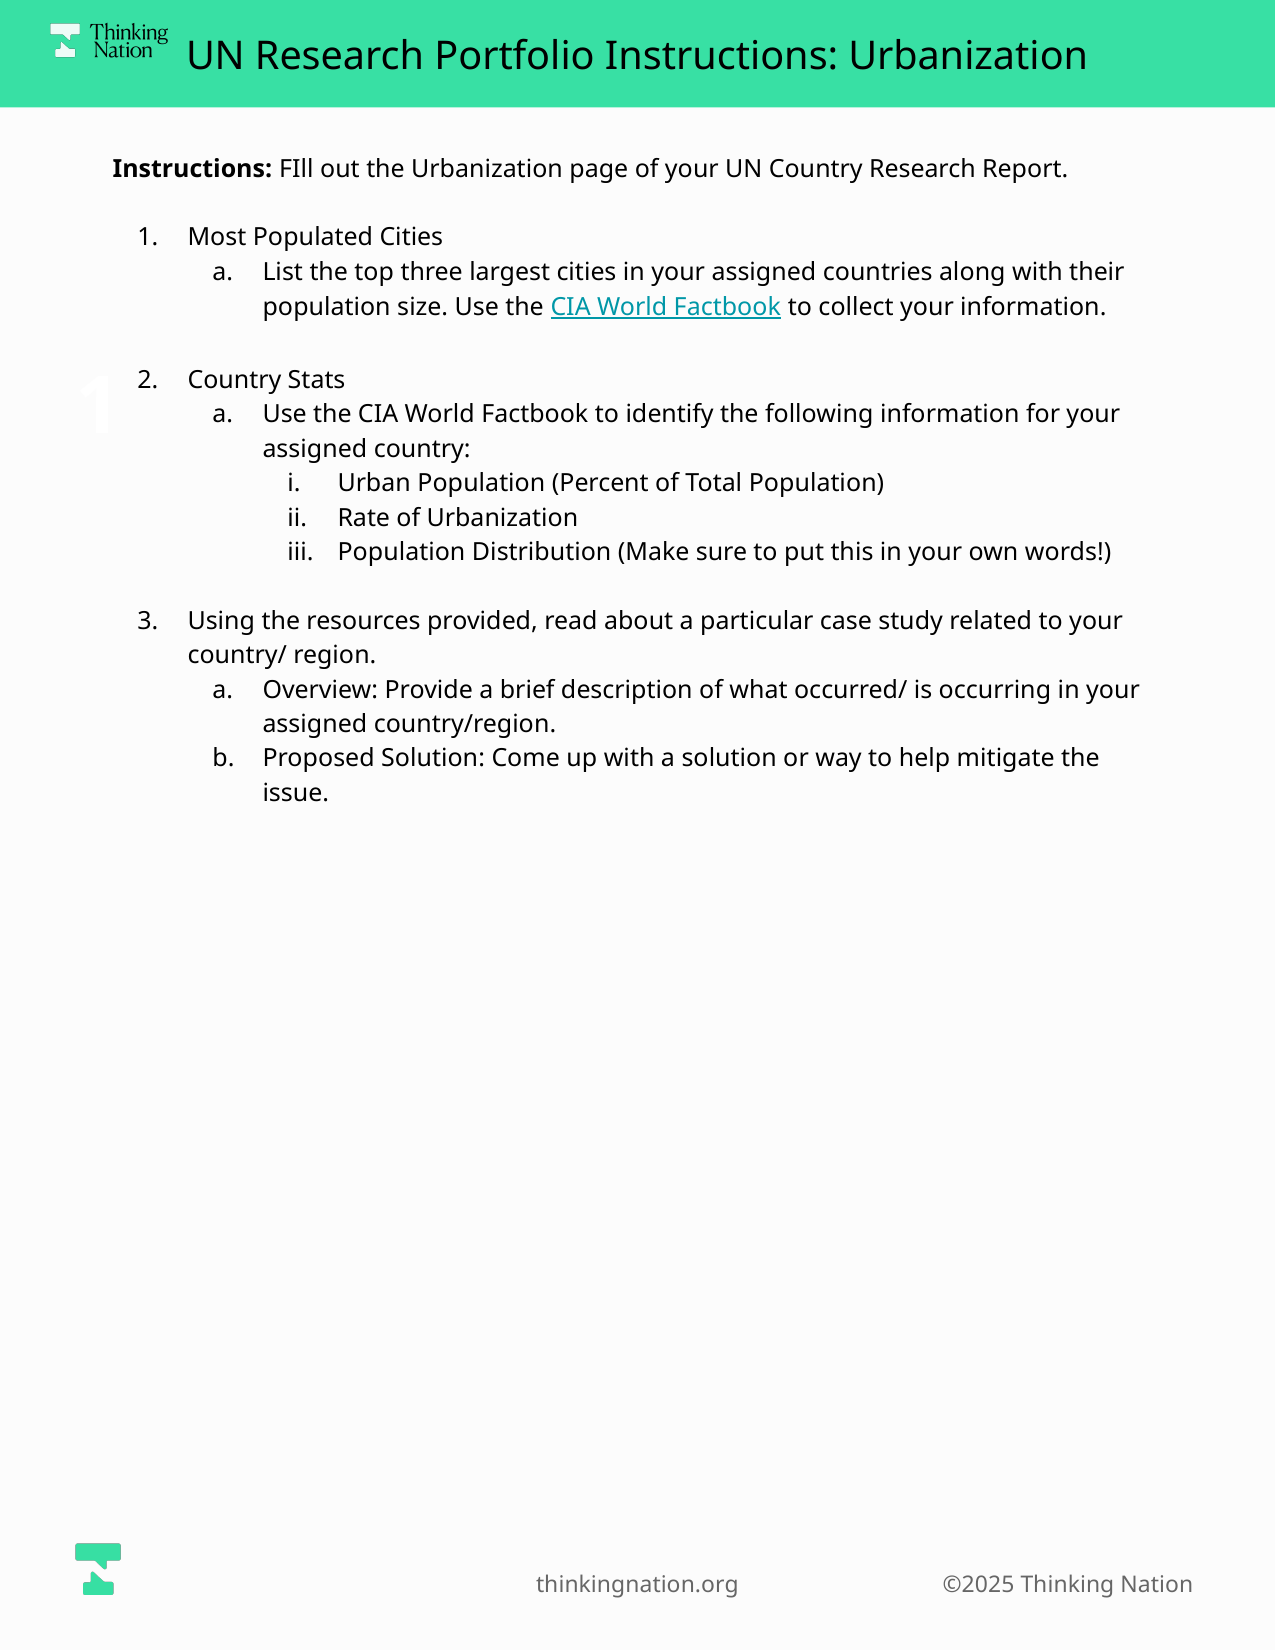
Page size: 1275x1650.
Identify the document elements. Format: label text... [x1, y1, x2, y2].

text_box 1 [30, 315, 165, 450]
picture [36, 12, 172, 69]
text_box ©2025 Thinking Nation [907, 1553, 1210, 1605]
text_box UN Research Portfolio Instructions: Urbanization [0, 0, 1275, 108]
text_box Instructions: FIll out the Urbanization page of your UN Country Research Report. Most Populated Cities List the top three largest cities in your assigned countries along with their population size. Use the CIA World Factbook to collect your information. Country Stats Use the CIA World Factbook to identify the following information for your assigned country: Urban Population (Percent of Total Population) Rate of Urbanization Population Distribution (Make sure to put this in your own words!) Using the resources provided, read about a particular case study related to your country/ region. Overview: Provide a brief description of what occurred/ is occurring in your assigned country/region. Proposed Solution: Come up with a solution or way to help mitigate the issue. [97, 132, 1178, 856]
text_box thinkingnation.org [486, 1553, 789, 1605]
picture [62, 1533, 134, 1605]
